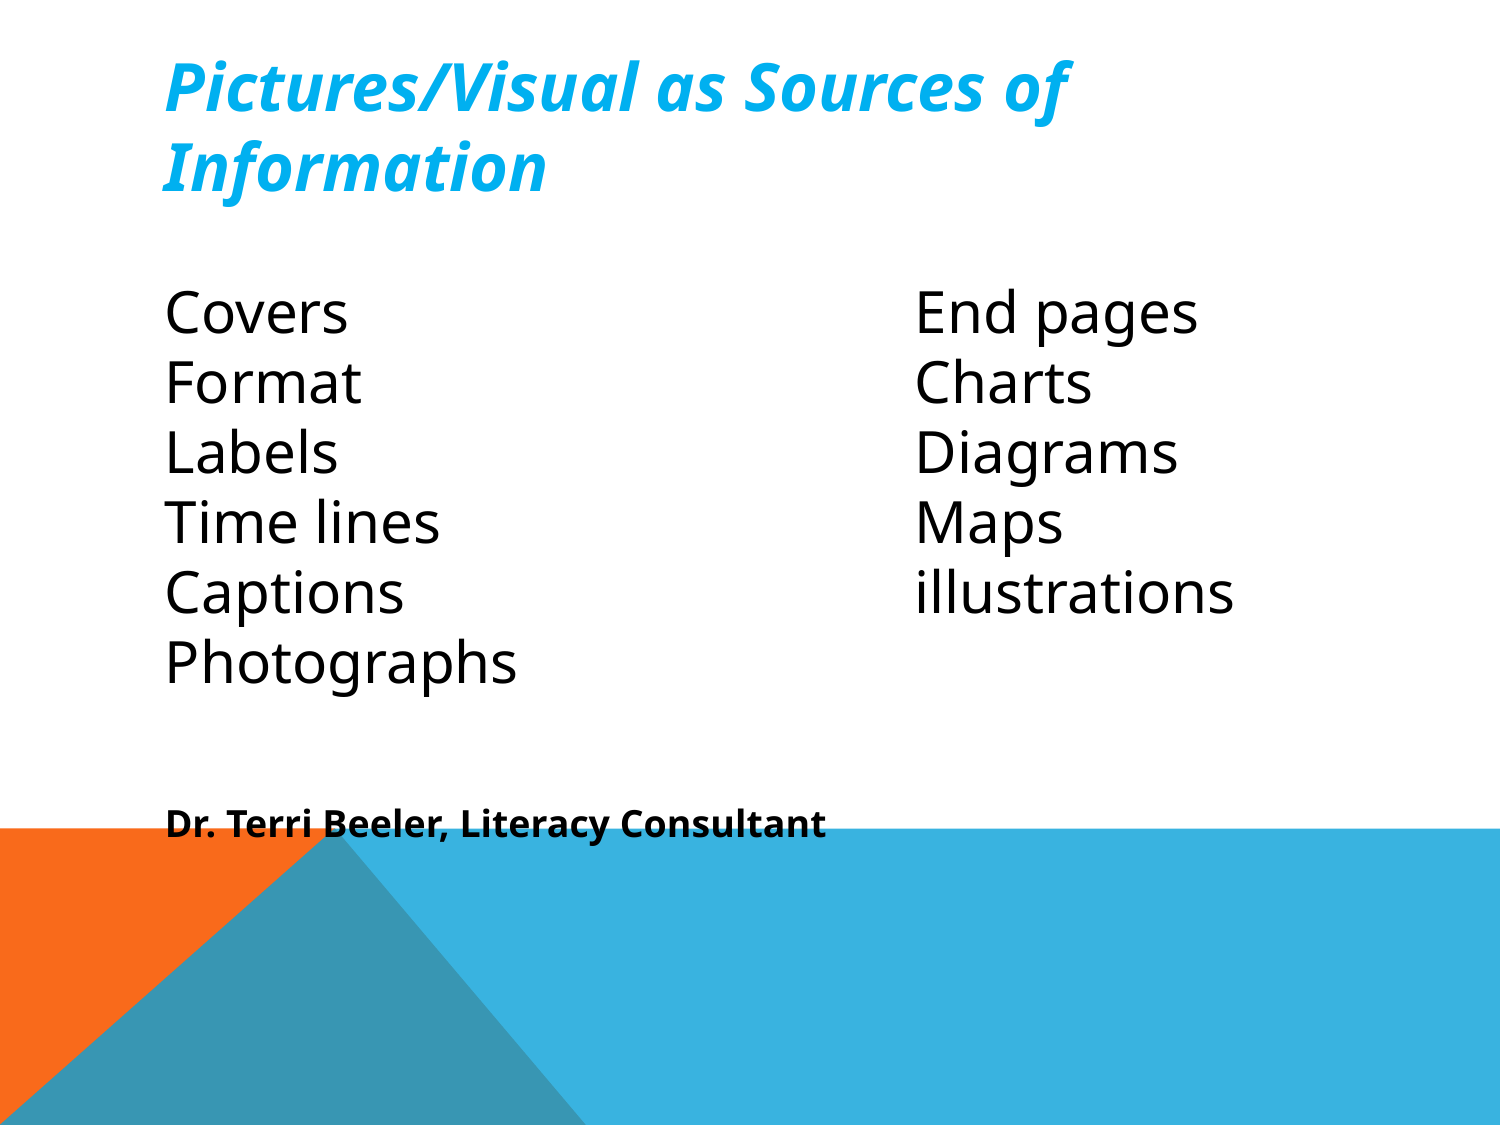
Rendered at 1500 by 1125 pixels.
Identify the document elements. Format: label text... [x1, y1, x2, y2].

text_box Pictures/Visual as Sources of Information Covers End pages Format Charts Labels Diagrams Time lines Maps Captions illustrations Photographs Dr. Terri Beeler, Literacy Consultant [150, 37, 1375, 852]
